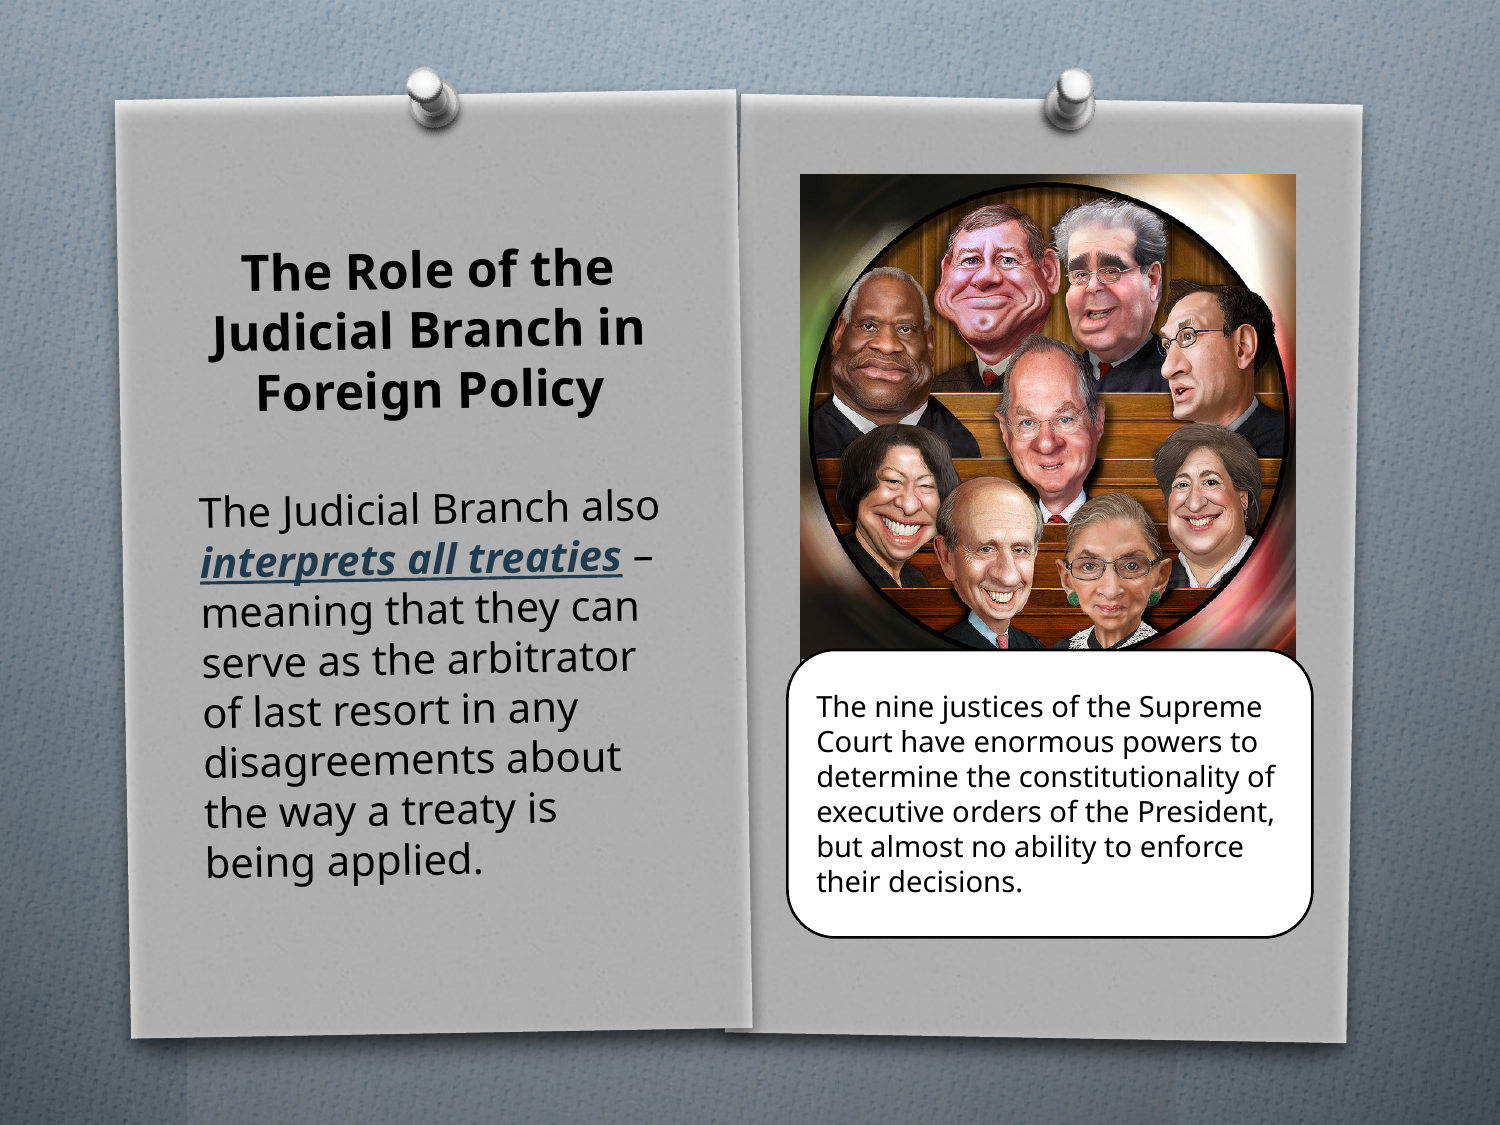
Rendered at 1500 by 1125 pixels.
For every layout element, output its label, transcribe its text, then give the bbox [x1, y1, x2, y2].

text_box The nine justices of the Supreme Court have enormous powers to determine the constitutionality of executive orders of the President, but almost no ability to enforce their decisions. [786, 660, 1314, 939]
title The Role of the Judicial Branch in Foreign Policy [174, 174, 682, 431]
picture [375, 33, 497, 157]
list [799, 174, 1296, 671]
list The Judicial Branch also interprets all treaties – meaning that they can serve as the arbitrator of last resort in any disagreements about the way a treaty is being applied. [183, 470, 692, 944]
picture [1016, 41, 1138, 162]
